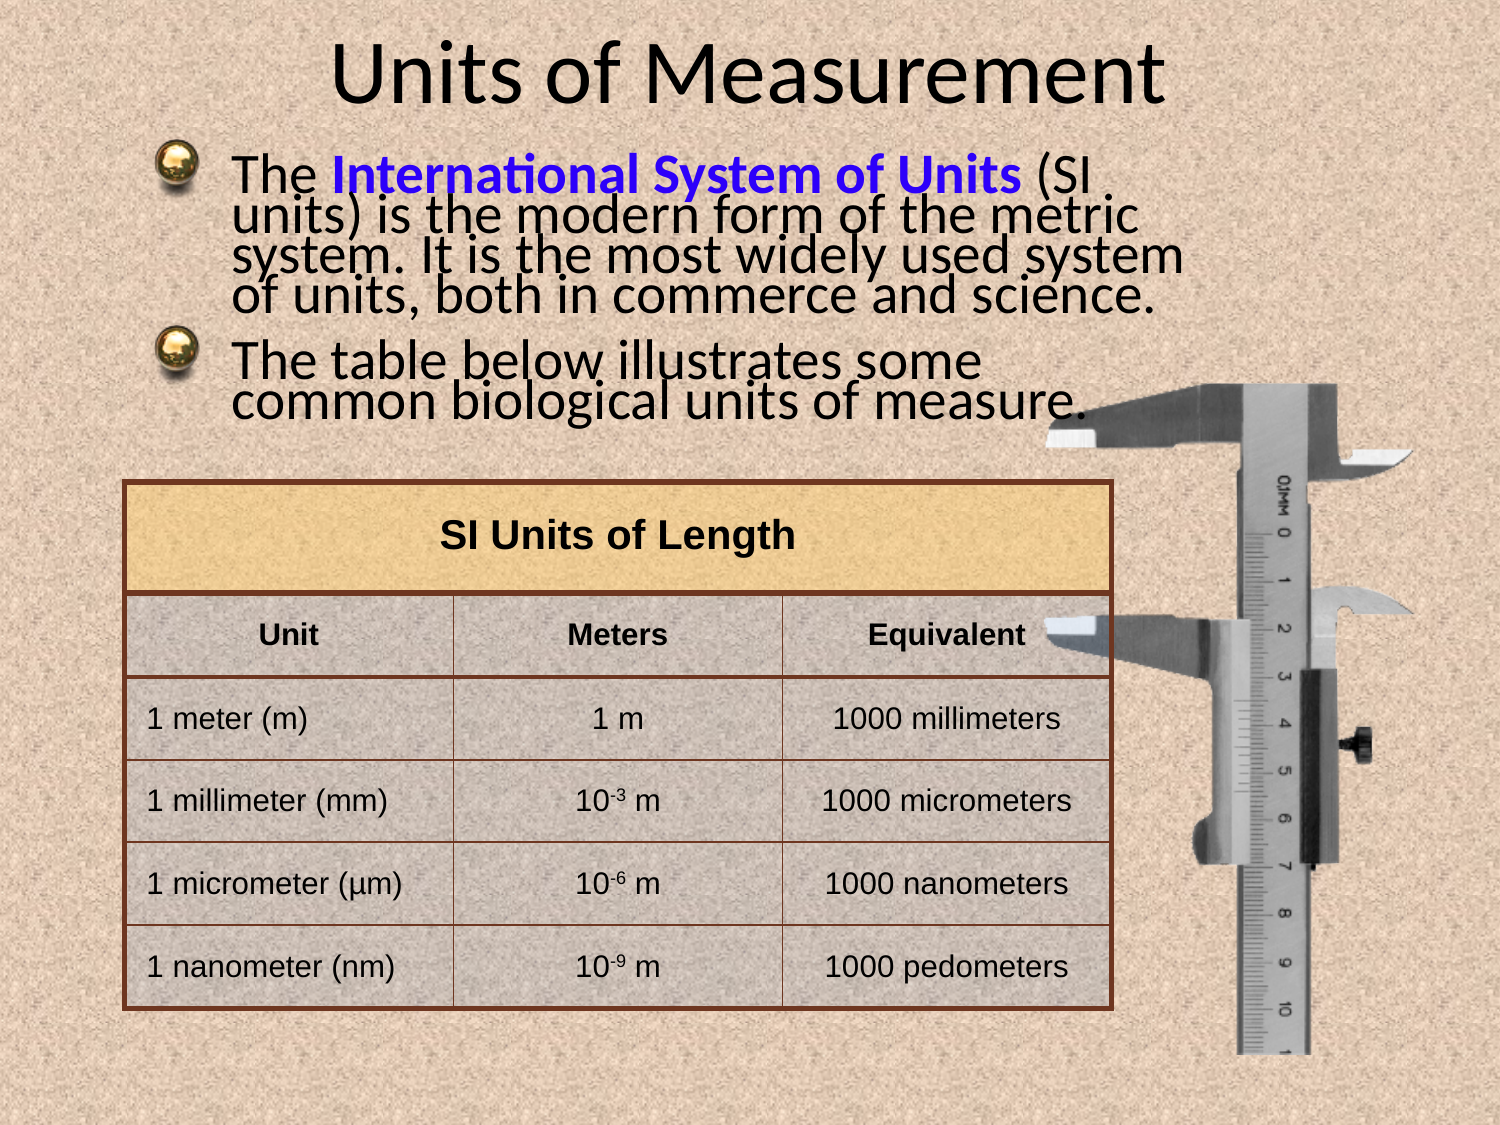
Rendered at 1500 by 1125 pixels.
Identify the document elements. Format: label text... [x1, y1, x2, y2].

picture [154, 139, 200, 201]
list The International System of Units (SI units) is the modern form of the metric system. It is the most widely used system of units, both in commerce and science. The table below illustrates some common biological units of measure. [139, 156, 1207, 380]
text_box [124, 382, 1417, 1055]
picture [154, 325, 200, 382]
title Units of Measurement [0, 0, 1500, 129]
